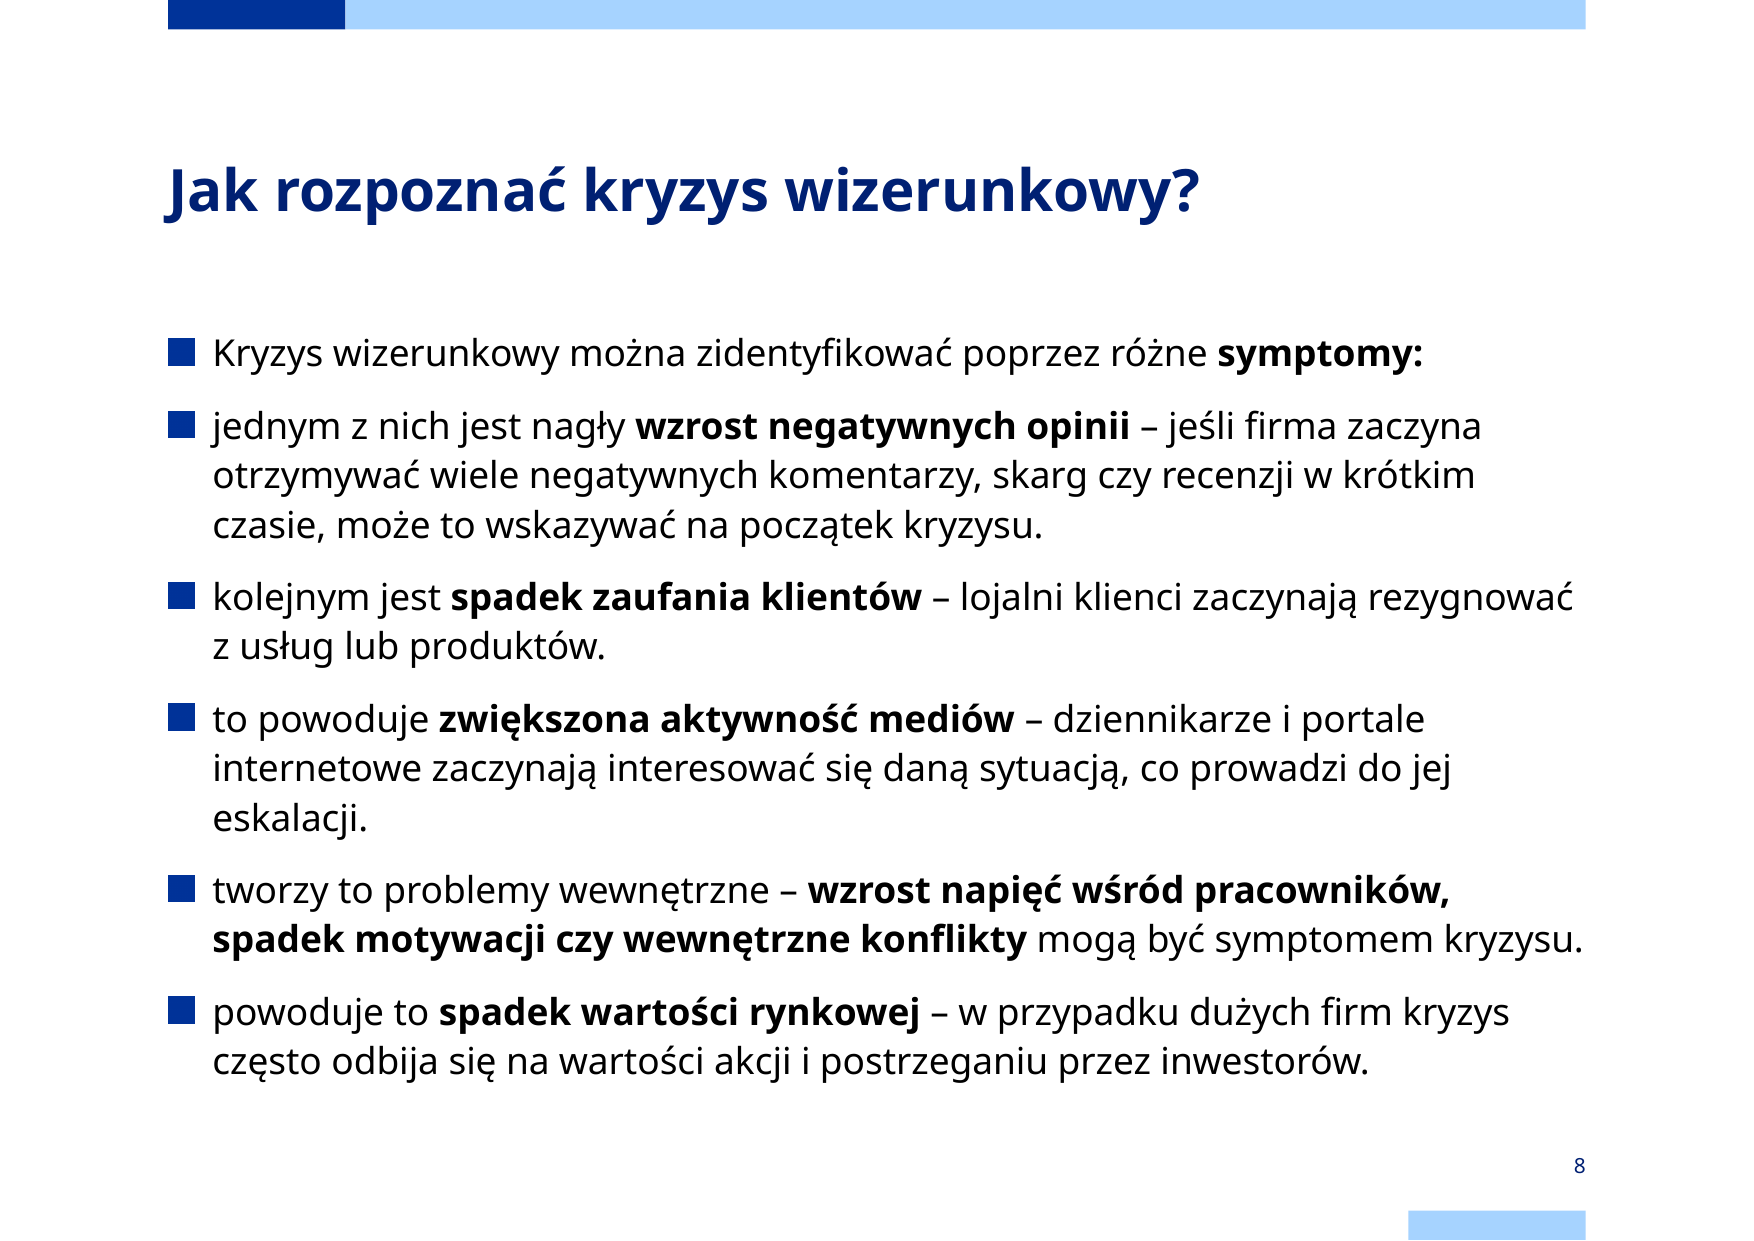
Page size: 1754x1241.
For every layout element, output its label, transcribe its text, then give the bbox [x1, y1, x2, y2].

picture [168, 703, 195, 731]
picture [168, 338, 195, 366]
slide_number 8 [1408, 1151, 1586, 1182]
picture [168, 875, 195, 902]
picture [168, 996, 195, 1024]
picture [168, 582, 195, 609]
title Jak rozpoznać kryzys wizerunkowy? [168, 147, 1586, 324]
picture [168, 411, 195, 438]
list Kryzys wizerunkowy można zidentyfikować poprzez różne symptomy: jednym z nich jest nagły wzrost negatywnych opinii – jeśli firma zaczyna otrzymywać wiele negatywnych komentarzy, skarg czy recenzji w krótkim czasie, może to wskazywać na początek kryzysu. kolejnym jest spadek zaufania klientów – lojalni klienci zaczynają rezygnować z usług lub produktów. to powoduje zwiększona aktywność mediów – dziennikarze i portale internetowe zaczynają interesować się daną sytuacją, co prowadzi do jej eskalacji. tworzy to problemy wewnętrzne – wzrost napięć wśród pracowników, spadek motywacji czy wewnętrzne konflikty mogą być symptomem kryzysu. powoduje to spadek wartości rynkowej – w przypadku dużych firm kryzys często odbija się na wartości akcji i postrzeganiu przez inwestorów. [168, 324, 1586, 1093]
